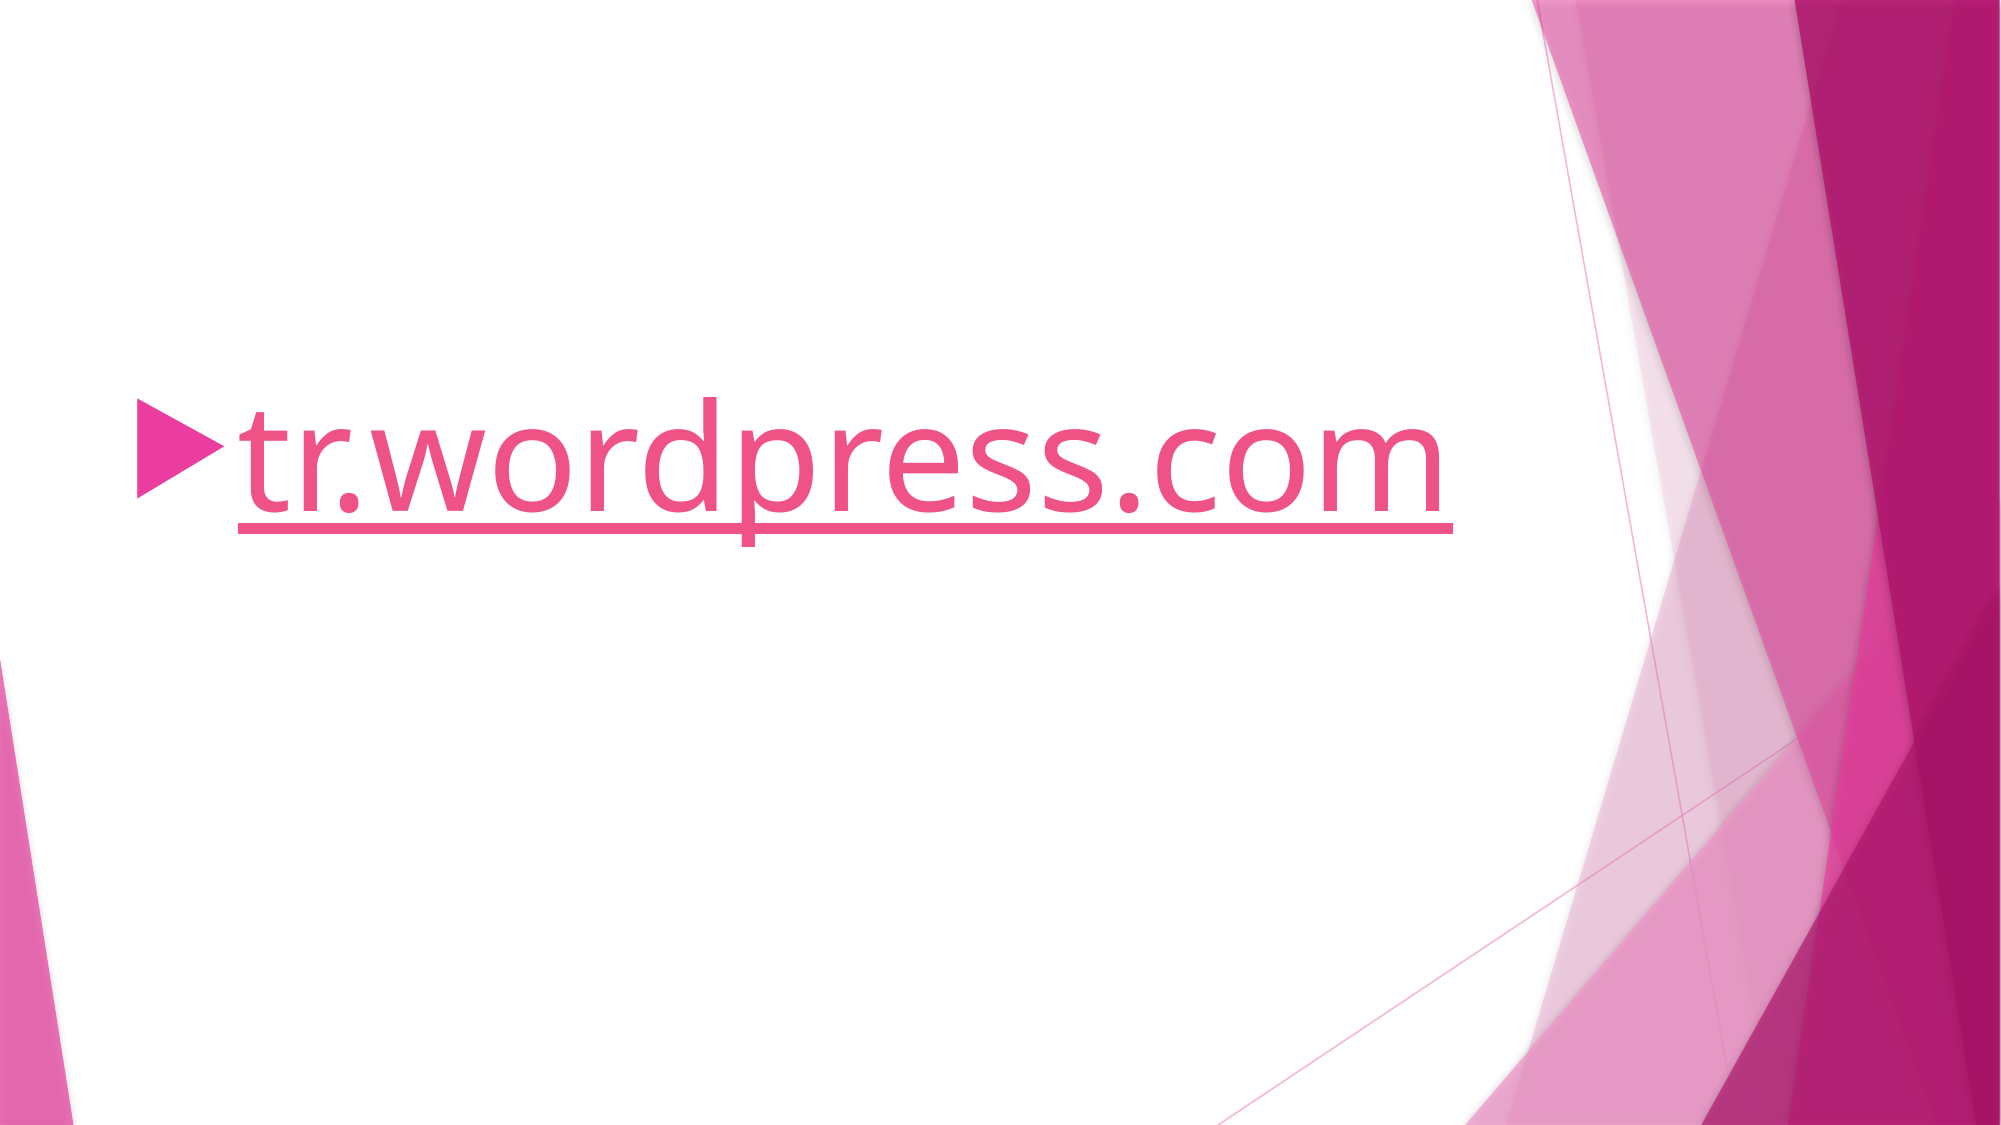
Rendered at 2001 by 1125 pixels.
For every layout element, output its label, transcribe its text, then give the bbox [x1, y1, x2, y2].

list tr.wordpress.com [111, 354, 1522, 992]
